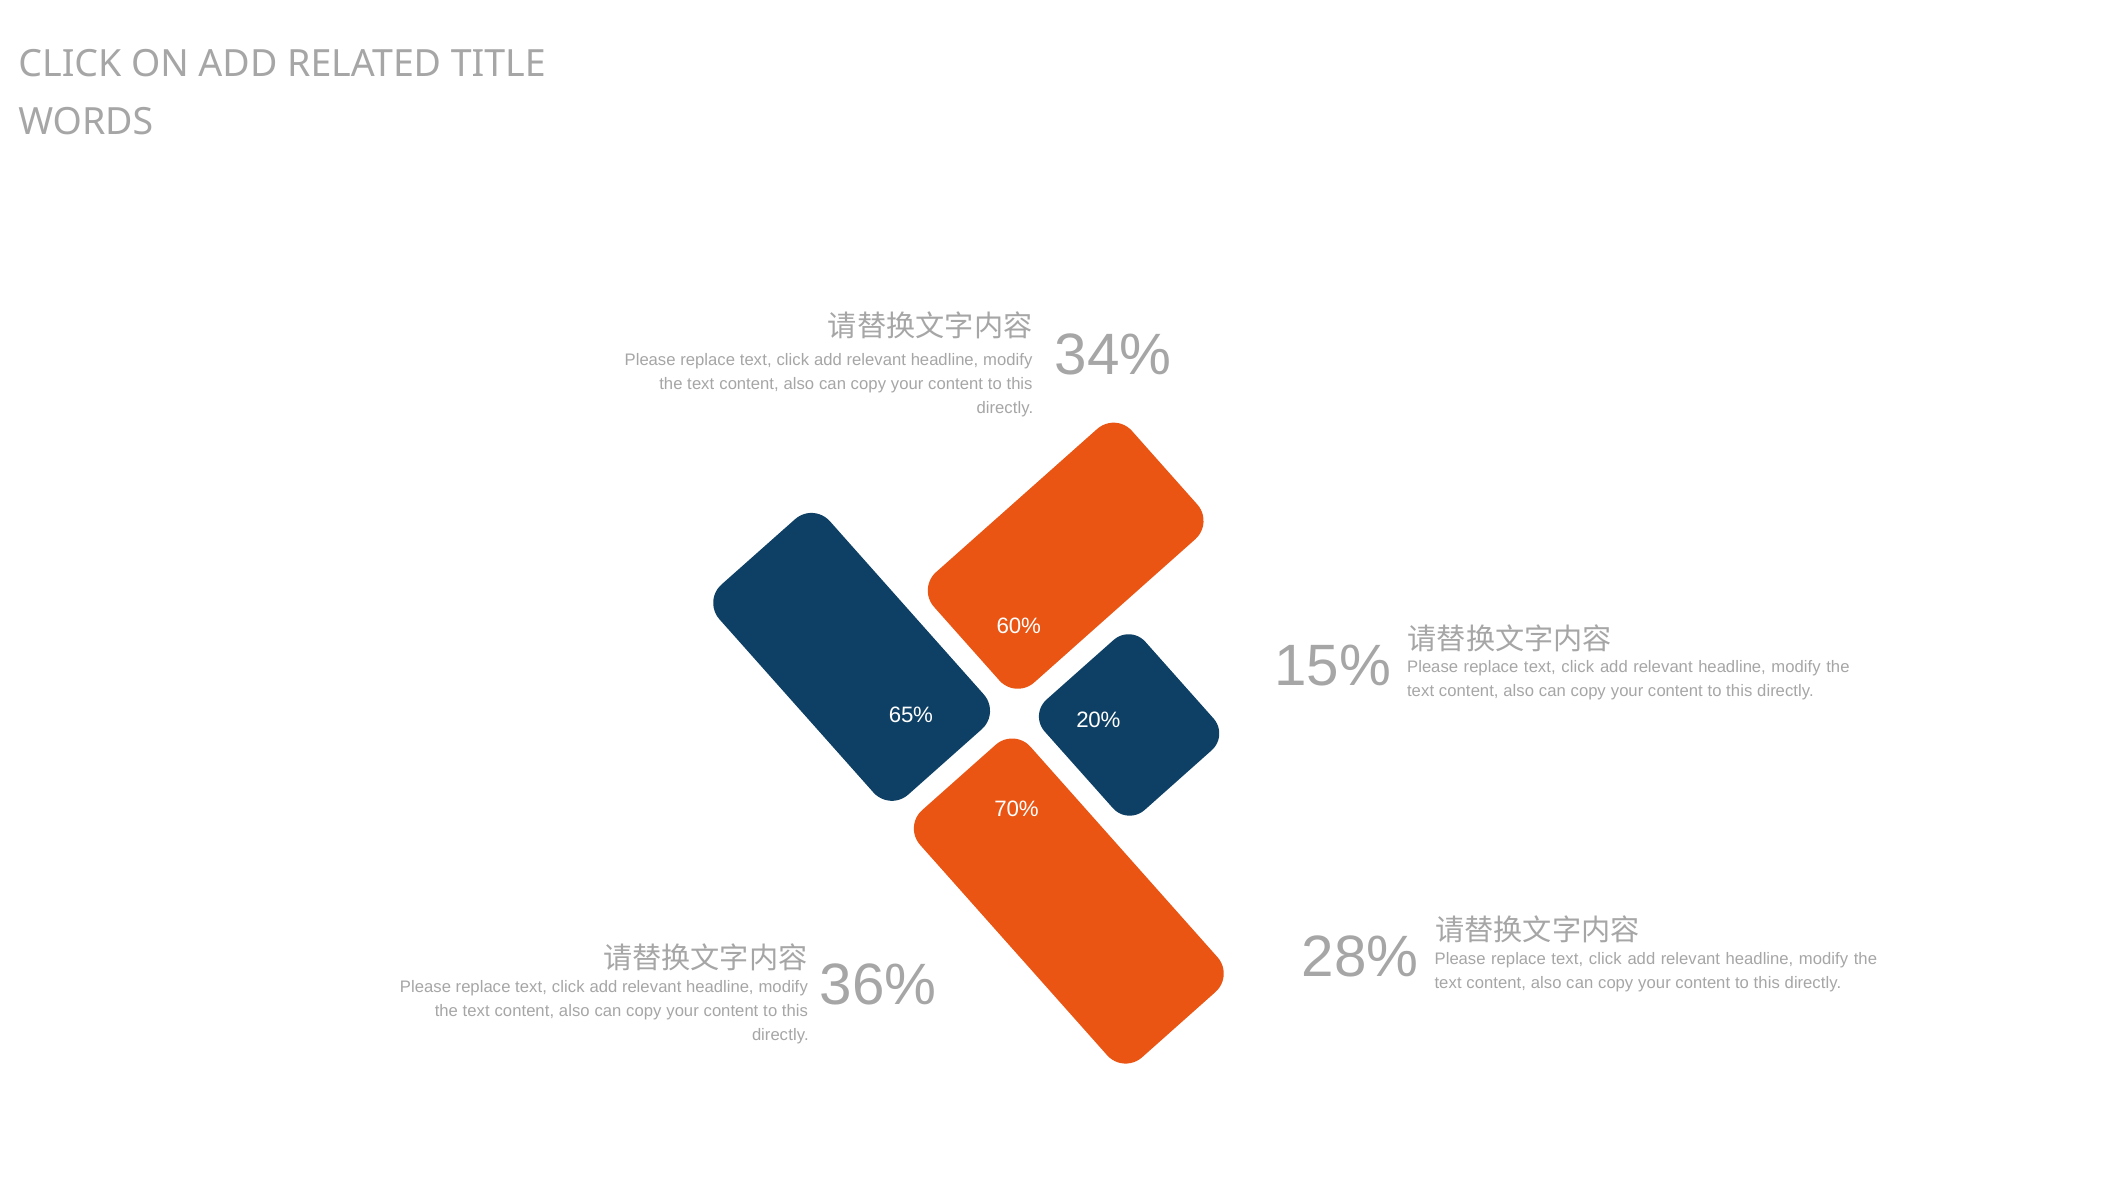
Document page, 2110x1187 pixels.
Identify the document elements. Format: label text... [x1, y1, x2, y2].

text_box Please replace text, click add relevant headline, modify the text content, also can copy your content to this directly. [1406, 652, 1851, 700]
text_box 28% [1301, 904, 1419, 989]
text_box [1037, 633, 1221, 817]
text_box [912, 737, 1225, 1065]
text_box 60% [981, 598, 1056, 646]
text_box 36% [819, 932, 937, 1017]
text_box CLICK ON ADD RELATED TITLE WORDS [3, 18, 595, 150]
text_box 请替换文字内容 [1435, 904, 1641, 943]
text_box Please replace text, click add relevant headline, modify the text content, also can copy your content to this directly. [610, 344, 1034, 417]
text_box Please replace text, click add relevant headline, modify the text content, also can copy your content to this directly. [1434, 943, 1878, 992]
text_box 15% [1274, 613, 1392, 698]
text_box Please replace text, click add relevant headline, modify the text content, also can copy your content to this directly. [385, 971, 809, 1044]
text_box [926, 421, 1205, 690]
text_box 65% [873, 687, 948, 734]
text_box 请替换文字内容 [603, 932, 809, 971]
text_box 70% [979, 781, 1054, 829]
text_box 20% [1061, 692, 1136, 740]
text_box 请替换文字内容 [827, 300, 1033, 342]
text_box [712, 511, 992, 802]
text_box 34% [1054, 302, 1172, 387]
text_box 请替换文字内容 [1407, 613, 1613, 652]
